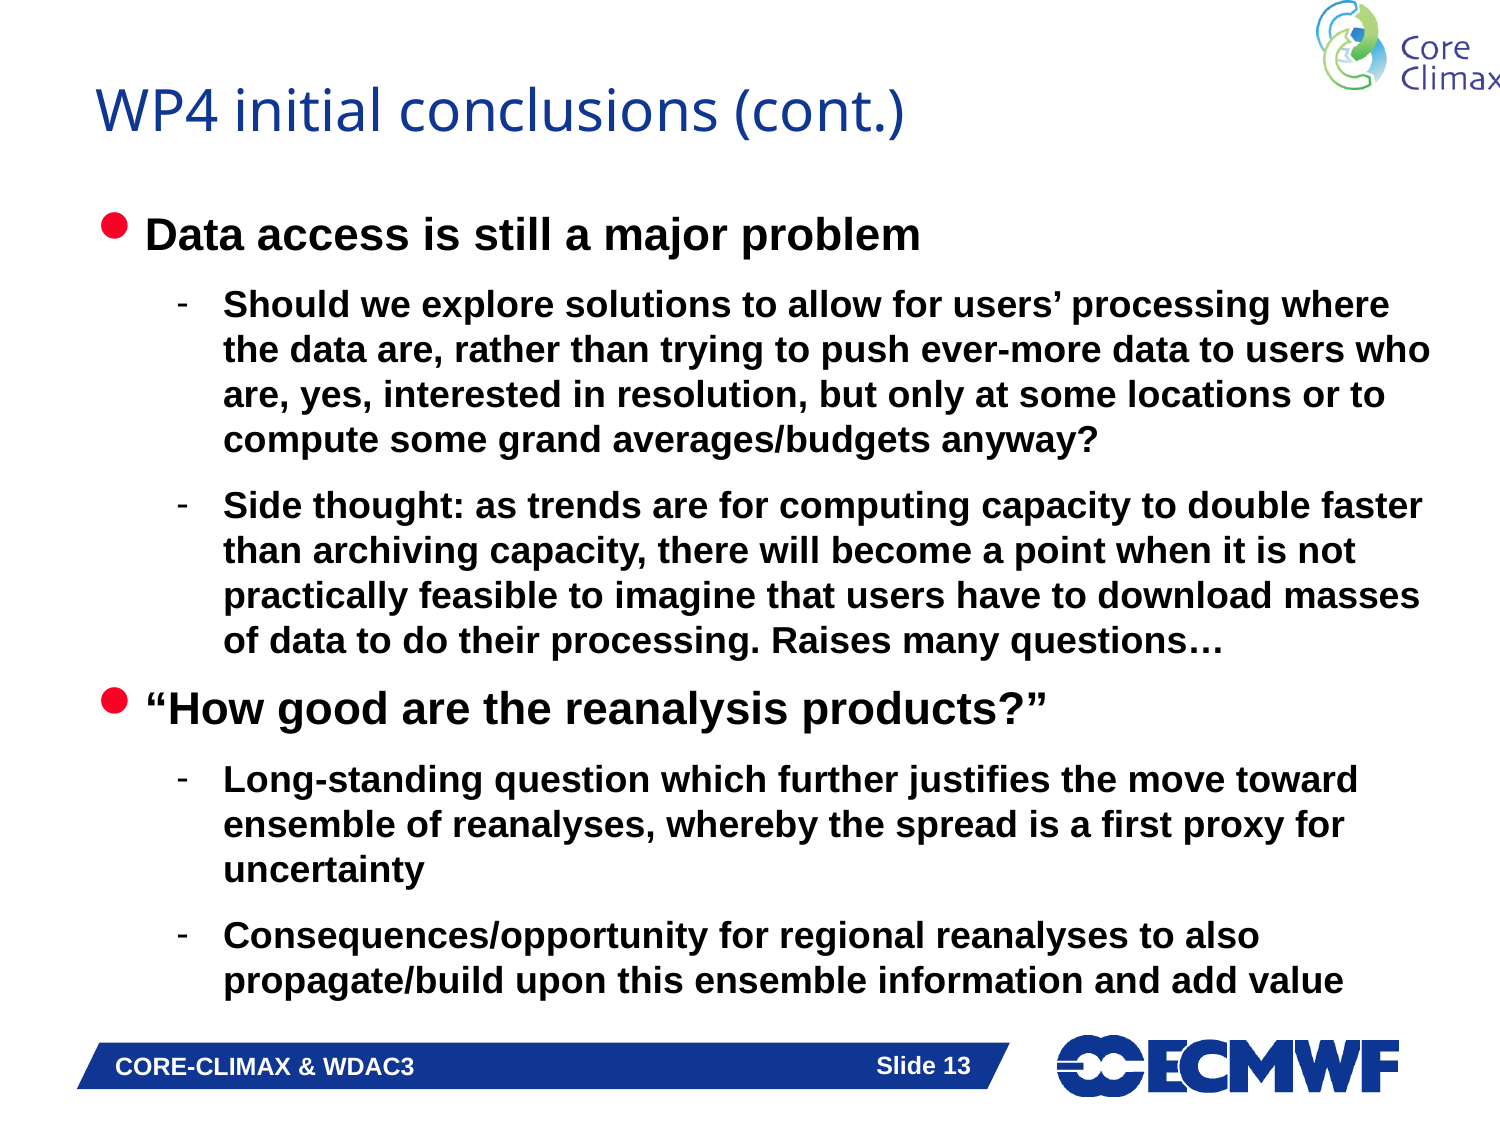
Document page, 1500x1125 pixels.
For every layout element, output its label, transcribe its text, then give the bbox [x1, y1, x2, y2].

slide_number Slide 13 [809, 1042, 987, 1106]
picture [1057, 1035, 1399, 1097]
title WP4 initial conclusions (cont.) [80, 50, 1412, 167]
list Data access is still a major problem Should we explore solutions to allow for users’ processing where the data are, rather than trying to push ever-more data to users who are, yes, interested in resolution, but only at some locations or to compute some grand averages/budgets anyway? Side thought: as trends are for computing capacity to double faster than archiving capacity, there will become a point when it is not practically feasible to imagine that users have to download masses of data to do their processing. Raises many questions… “How good are the reanalysis products?” Long-standing question which further justifies the move toward ensemble of reanalyses, whereby the spread is a first proxy for uncertainty Consequences/opportunity for regional reanalyses to also propagate/build upon this ensemble information and add value [82, 200, 1447, 1009]
picture [1316, 0, 1500, 90]
footer CORE-CLIMAX & WDAC3 [100, 1042, 798, 1108]
